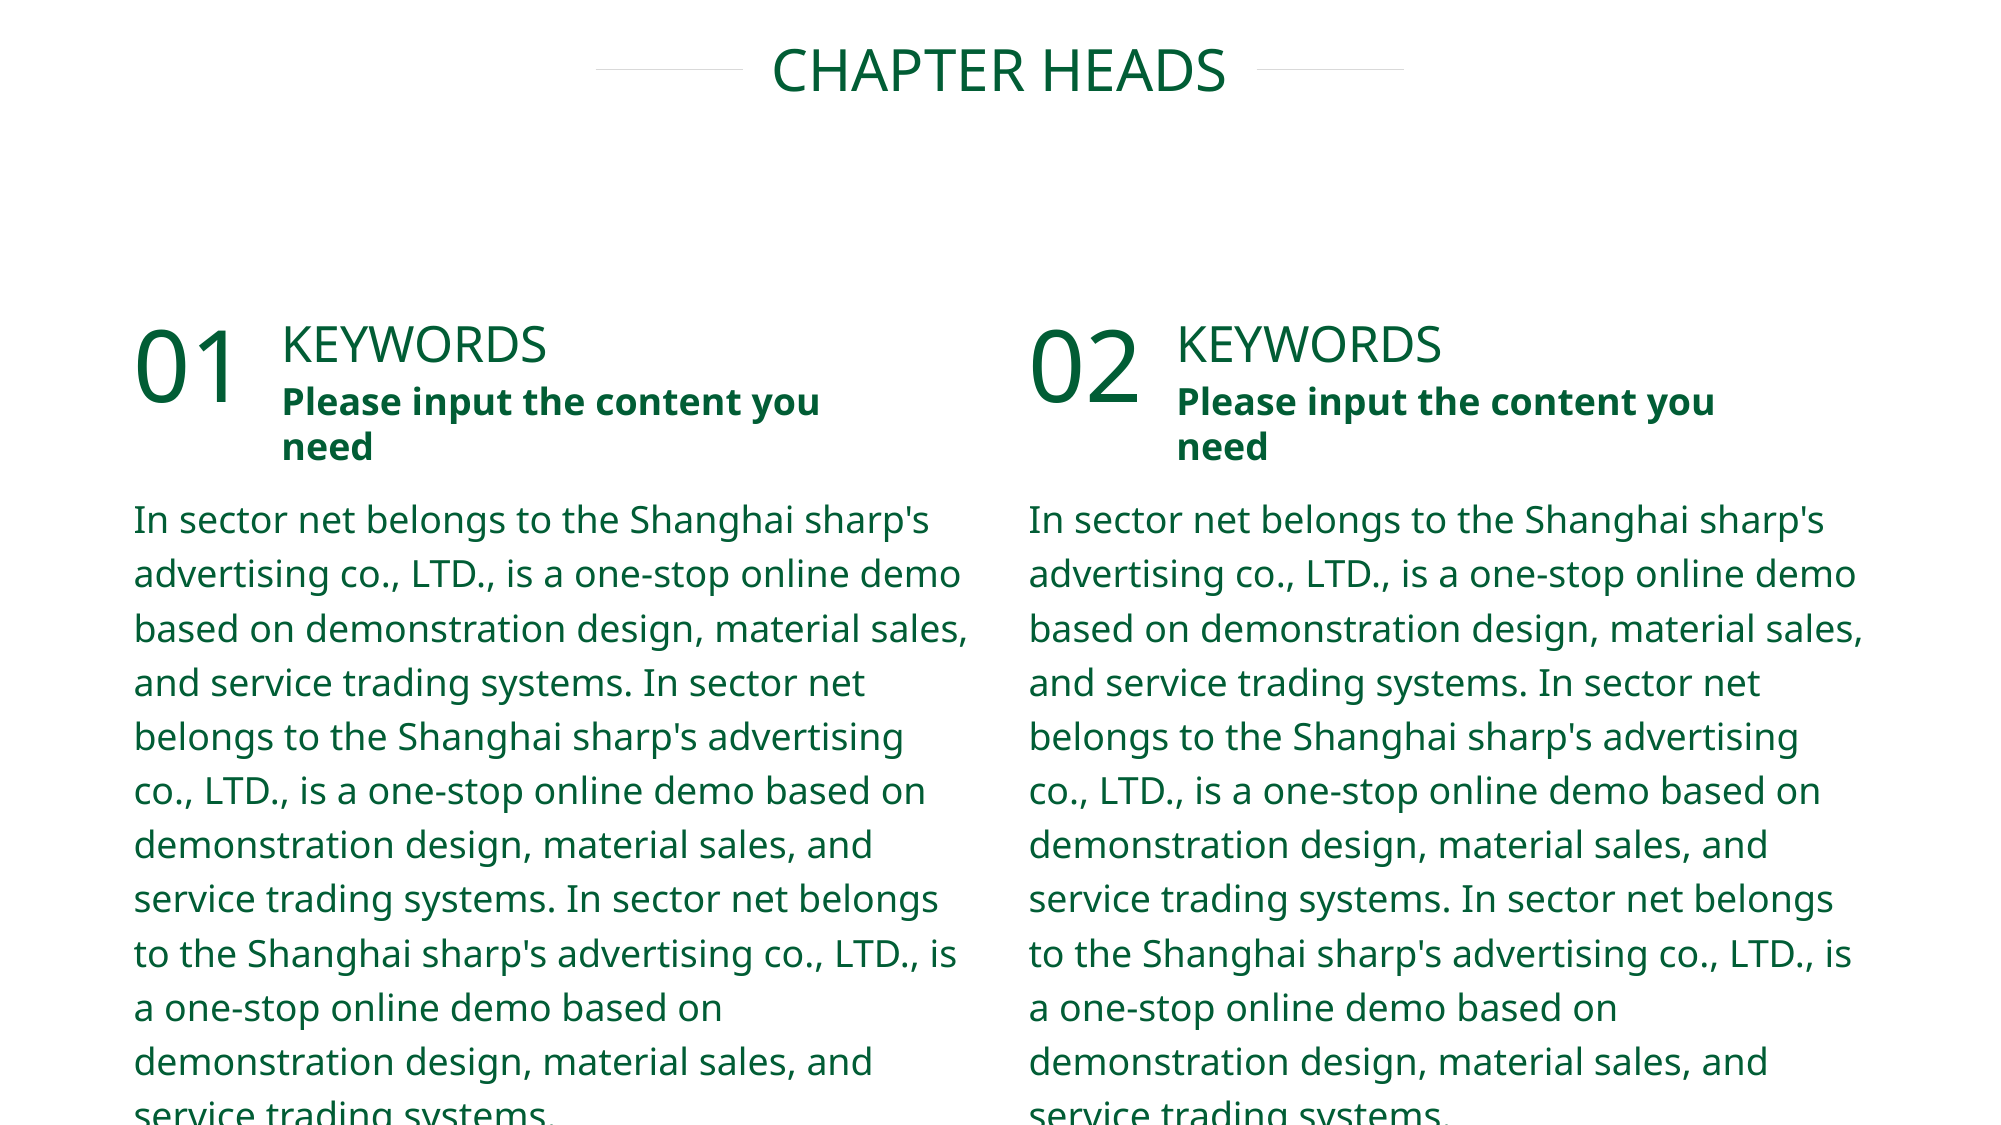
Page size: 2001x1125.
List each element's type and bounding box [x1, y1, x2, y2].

text_box [595, 26, 1405, 112]
text_box [118, 295, 1882, 1042]
